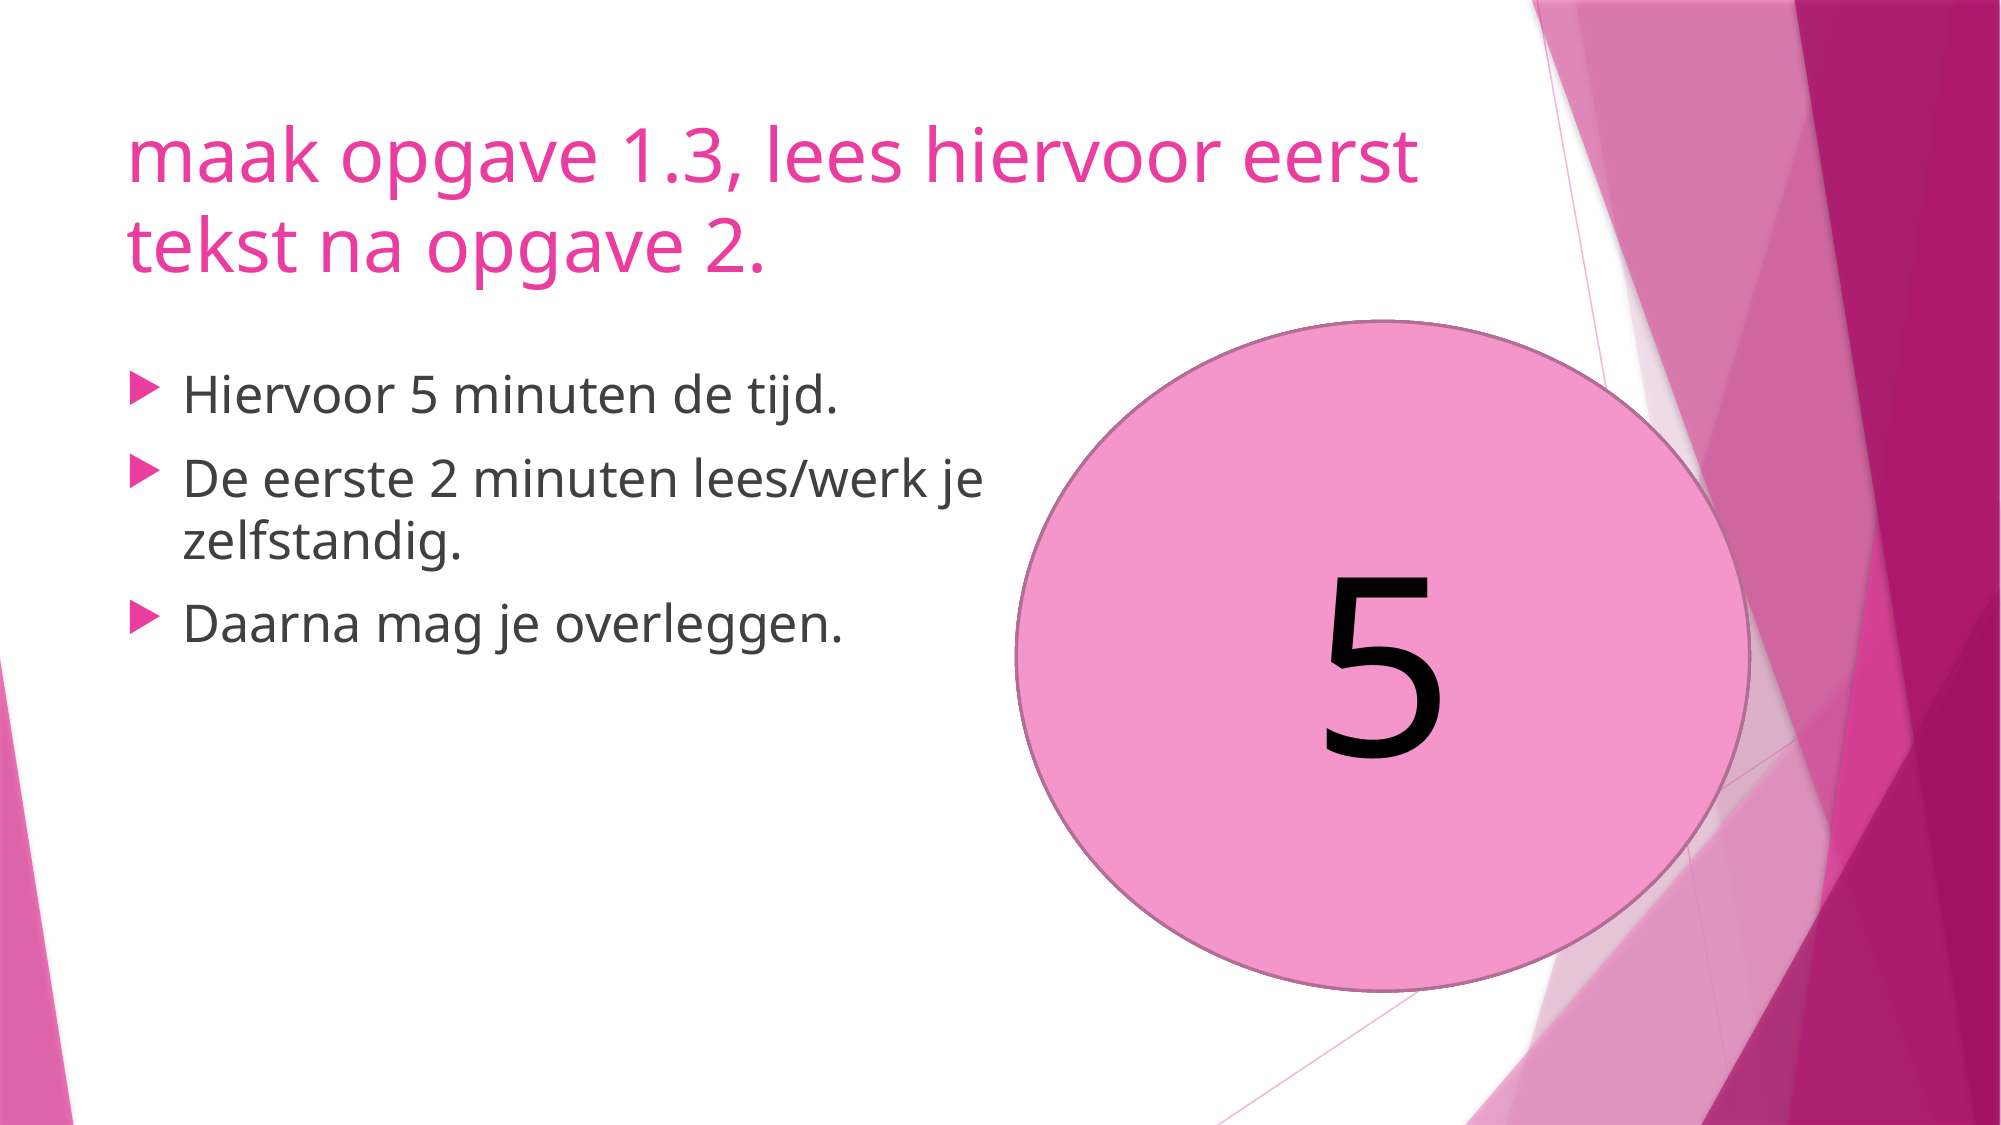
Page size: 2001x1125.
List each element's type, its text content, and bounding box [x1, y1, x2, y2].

list Hiervoor 5 minuten de tijd. De eerste 2 minuten lees/werk je zelfstandig. Daarna mag je overleggen. [111, 354, 1046, 992]
text_box 5 [1014, 319, 1752, 993]
title maak opgave 1.3, lees hiervoor eerst tekst na opgave 2. [111, 99, 1522, 317]
